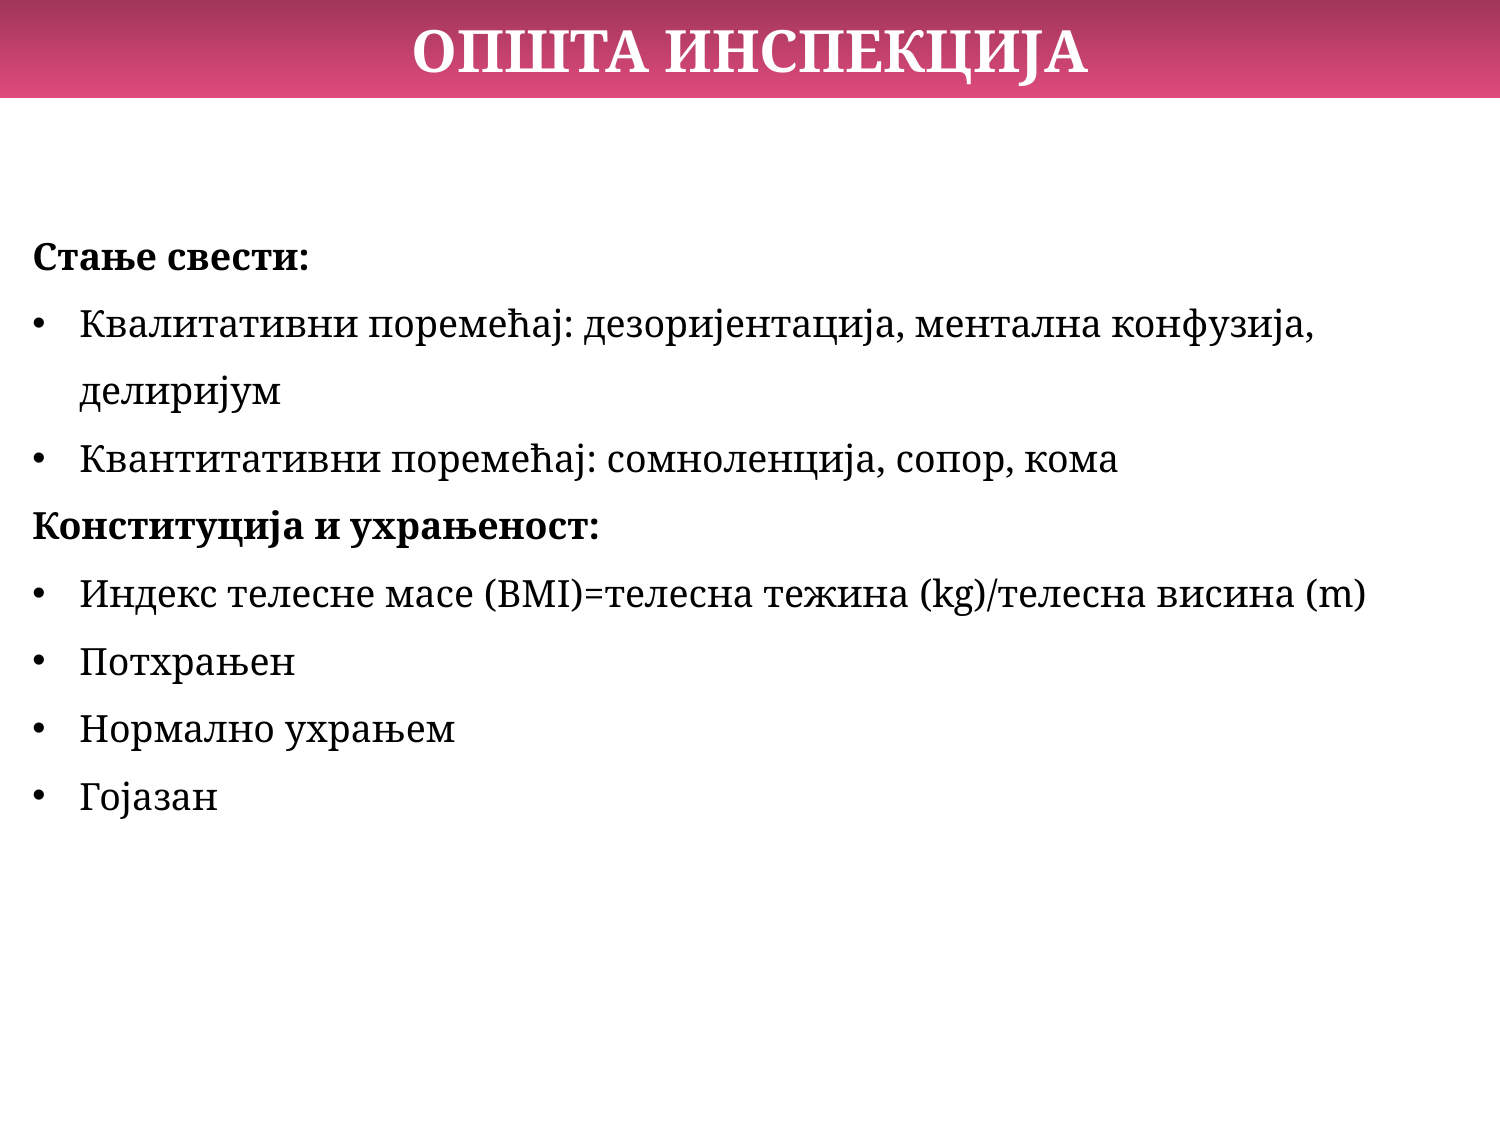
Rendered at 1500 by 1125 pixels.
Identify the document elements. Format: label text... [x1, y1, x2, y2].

text_box ОПШТА ИНСПЕКЦИЈА [0, 0, 1500, 98]
text_box Стање свести: Квалитативни поремећај: дезоријентација, ментална конфузија, делиријум Квантитативни поремећај: сомноленција, сопор, кома Конституција и ухрањеност: Индекс телесне масе (BMI)=телесна тежина (kg)/телесна висина (m) Потхрањен Нормално ухрањем Гојазан [17, 157, 1438, 893]
